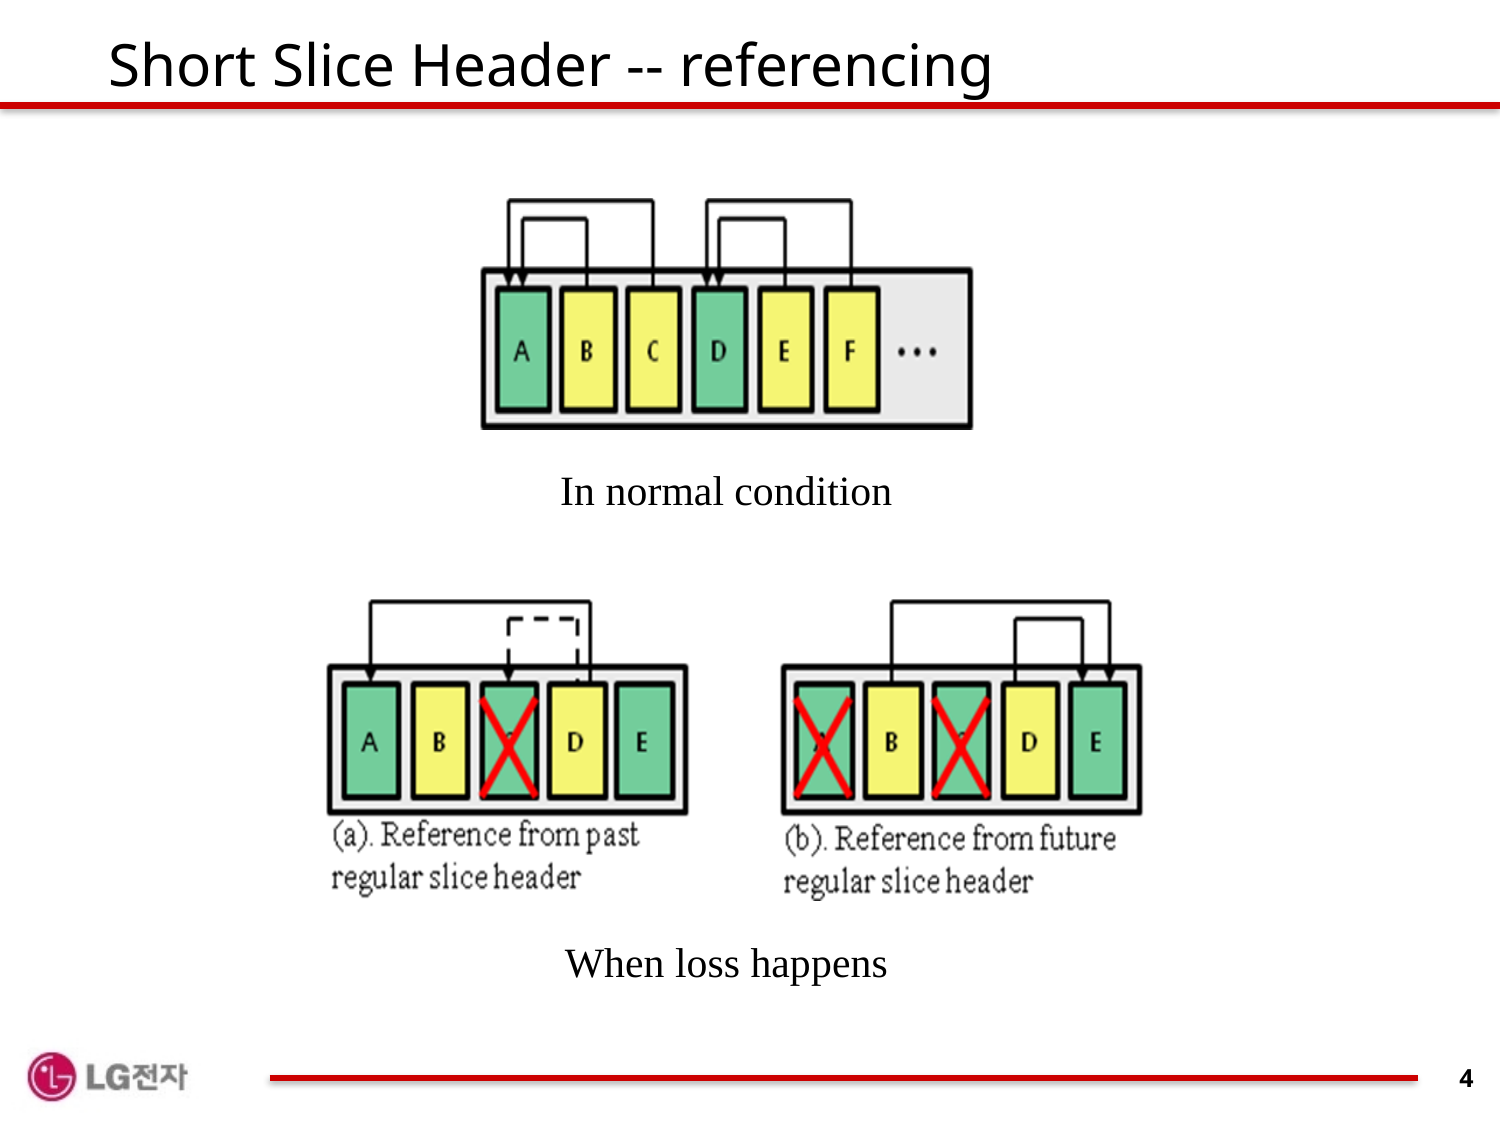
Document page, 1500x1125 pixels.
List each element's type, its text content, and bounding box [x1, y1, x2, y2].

picture [0, 1037, 249, 1125]
title Short Slice Header -- referencing [93, 32, 1243, 94]
picture [312, 597, 1195, 919]
text_box In normal condition [501, 456, 951, 521]
text_box When loss happens [501, 928, 951, 994]
slide_number 4 [1417, 1054, 1489, 1114]
picture [478, 195, 975, 433]
